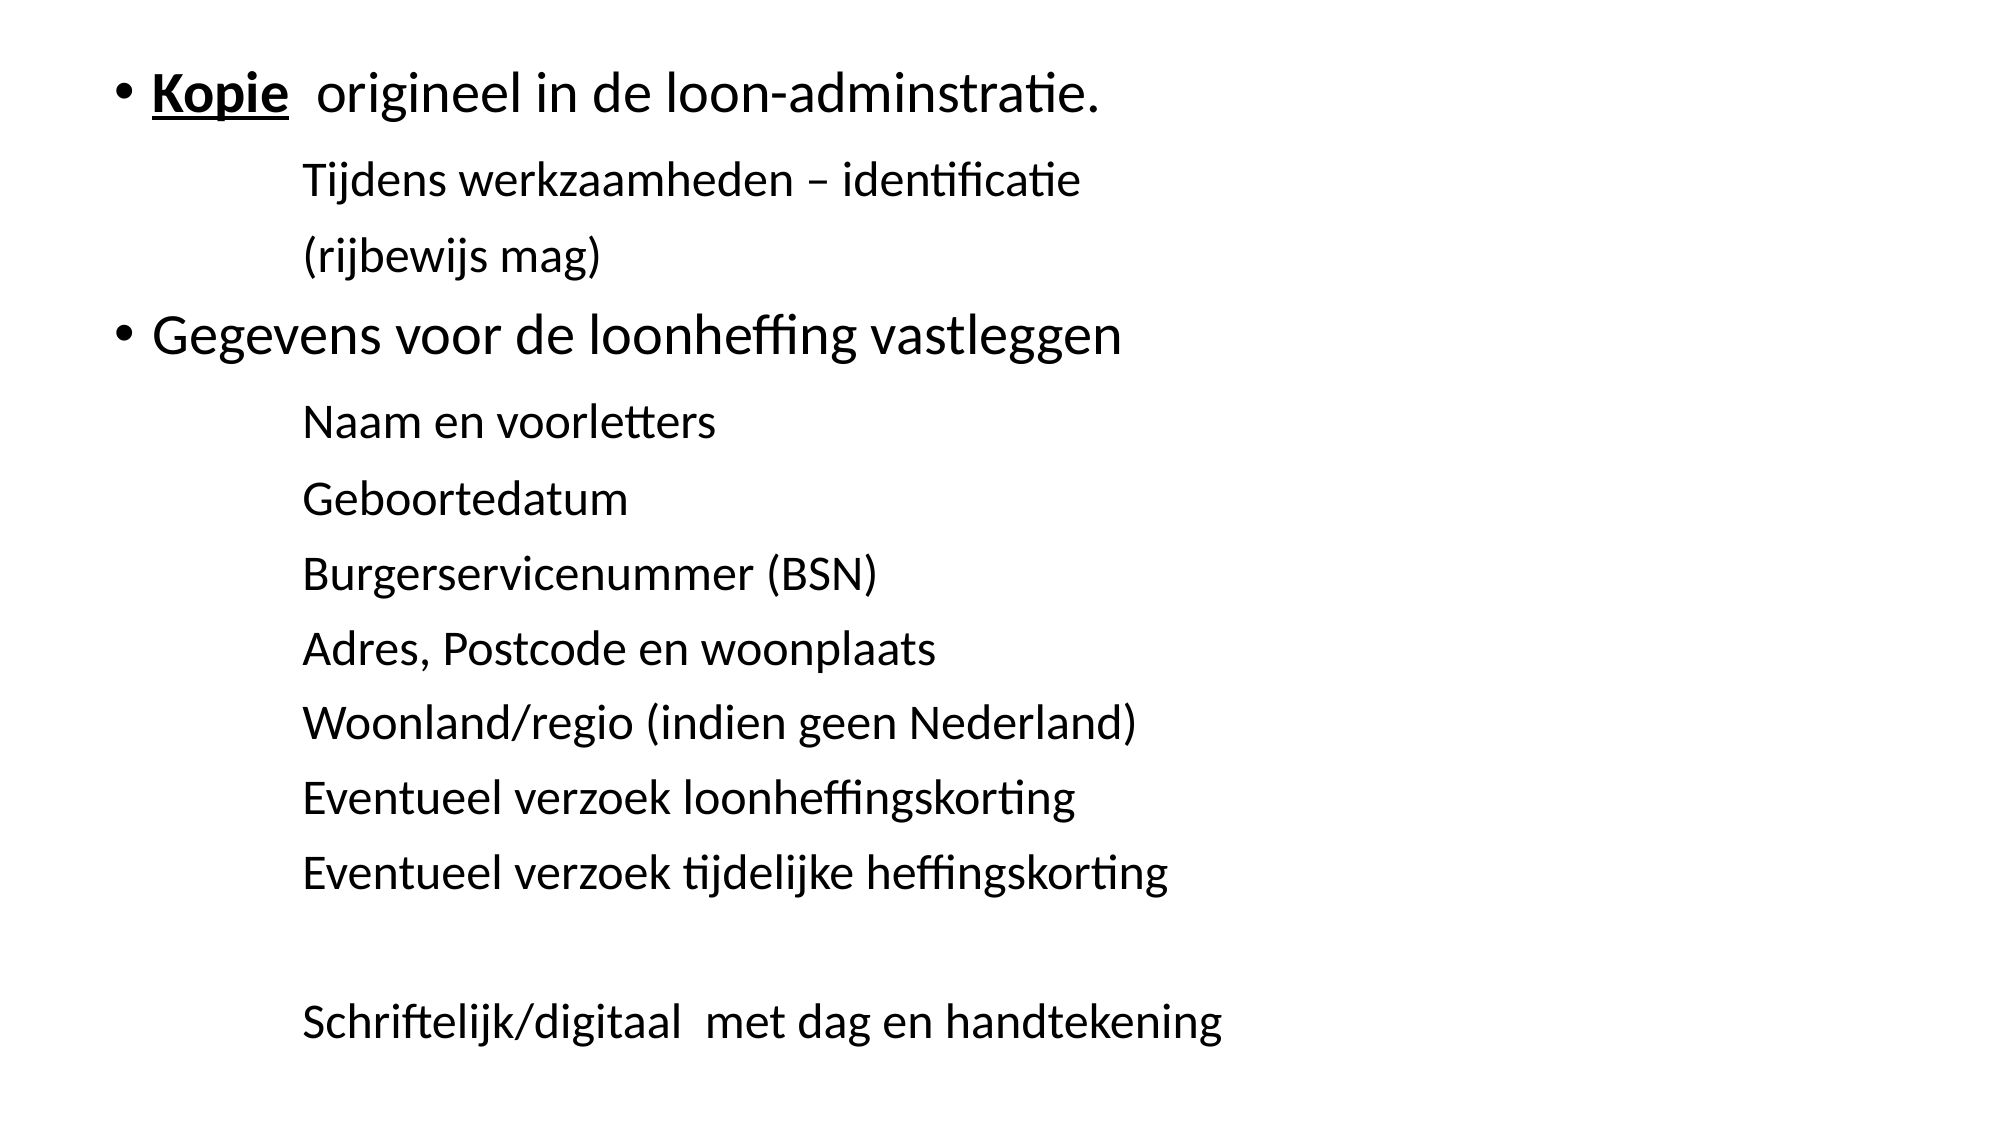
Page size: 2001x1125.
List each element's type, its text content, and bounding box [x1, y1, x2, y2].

list Kopie origineel in de loon-adminstratie. Tijdens werkzaamheden – identificatie (rijbewijs mag) Gegevens voor de loonheffing vastleggen Naam en voorletters Geboortedatum Burgerservicenummer (BSN) Adres, Postcode en woonplaats Woonland/regio (indien geen Nederland) Eventueel verzoek loonheffingskorting Eventueel verzoek tijdelijke heffingskorting Schriftelijk/digitaal met dag en handtekening [99, 54, 1900, 1094]
